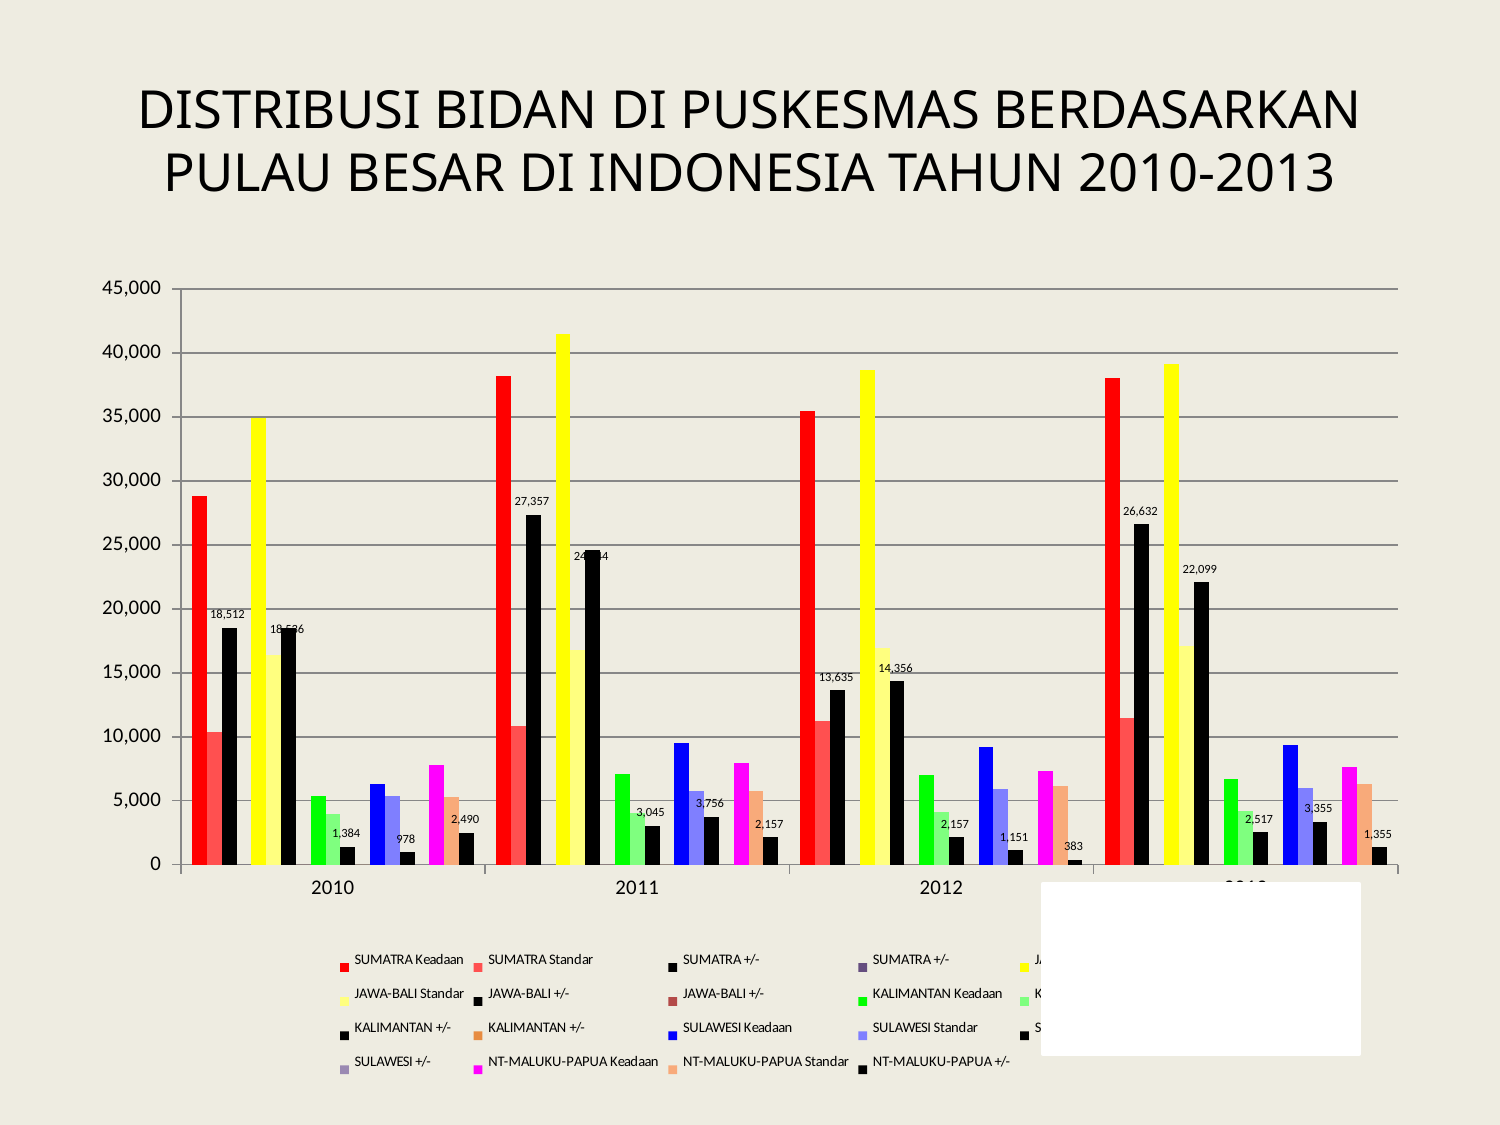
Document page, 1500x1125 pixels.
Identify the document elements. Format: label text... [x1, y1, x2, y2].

chart [74, 262, 1426, 1091]
title DISTRIBUSI BIDAN DI PUSKESMAS BERDASARKAN PULAU BESAR DI INDONESIA TAHUN 2010-2013 [75, 45, 1425, 233]
